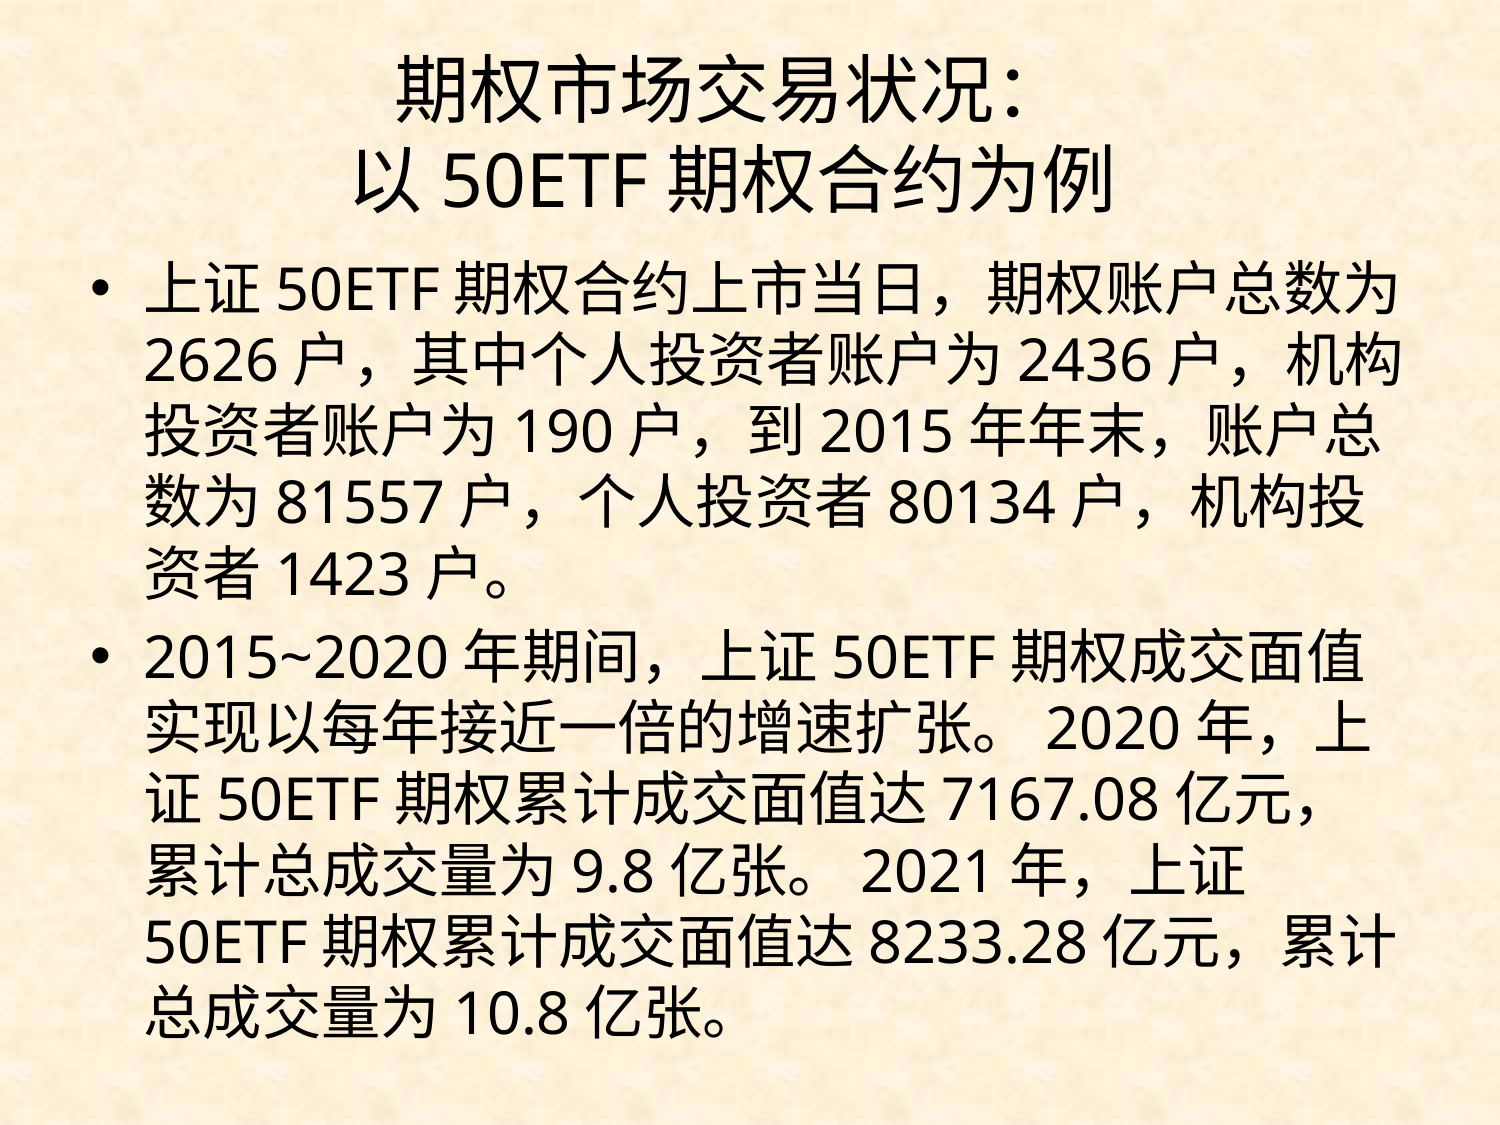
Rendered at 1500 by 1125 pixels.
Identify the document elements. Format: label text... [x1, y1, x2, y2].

title 期权市场交易状况： 以50ETF期权合约为例 [123, 45, 1341, 220]
list 上证50ETF期权合约上市当日，期权账户总数为2626户，其中个人投资者账户为2436户，机构投资者账户为190户，到2015年年末，账户总数为81557户，个人投资者80134户，机构投资者1423户。 2015~2020年期间，上证50ETF期权成交面值实现以每年接近一倍的增速扩张。2020年，上证50ETF期权累计成交面值达7167.08亿元，累计总成交量为9.8亿张。2021年，上证50ETF期权累计成交面值达8233.28亿元，累计总成交量为10.8亿张。 [75, 243, 1425, 1059]
picture [0, 0, 1500, 1125]
